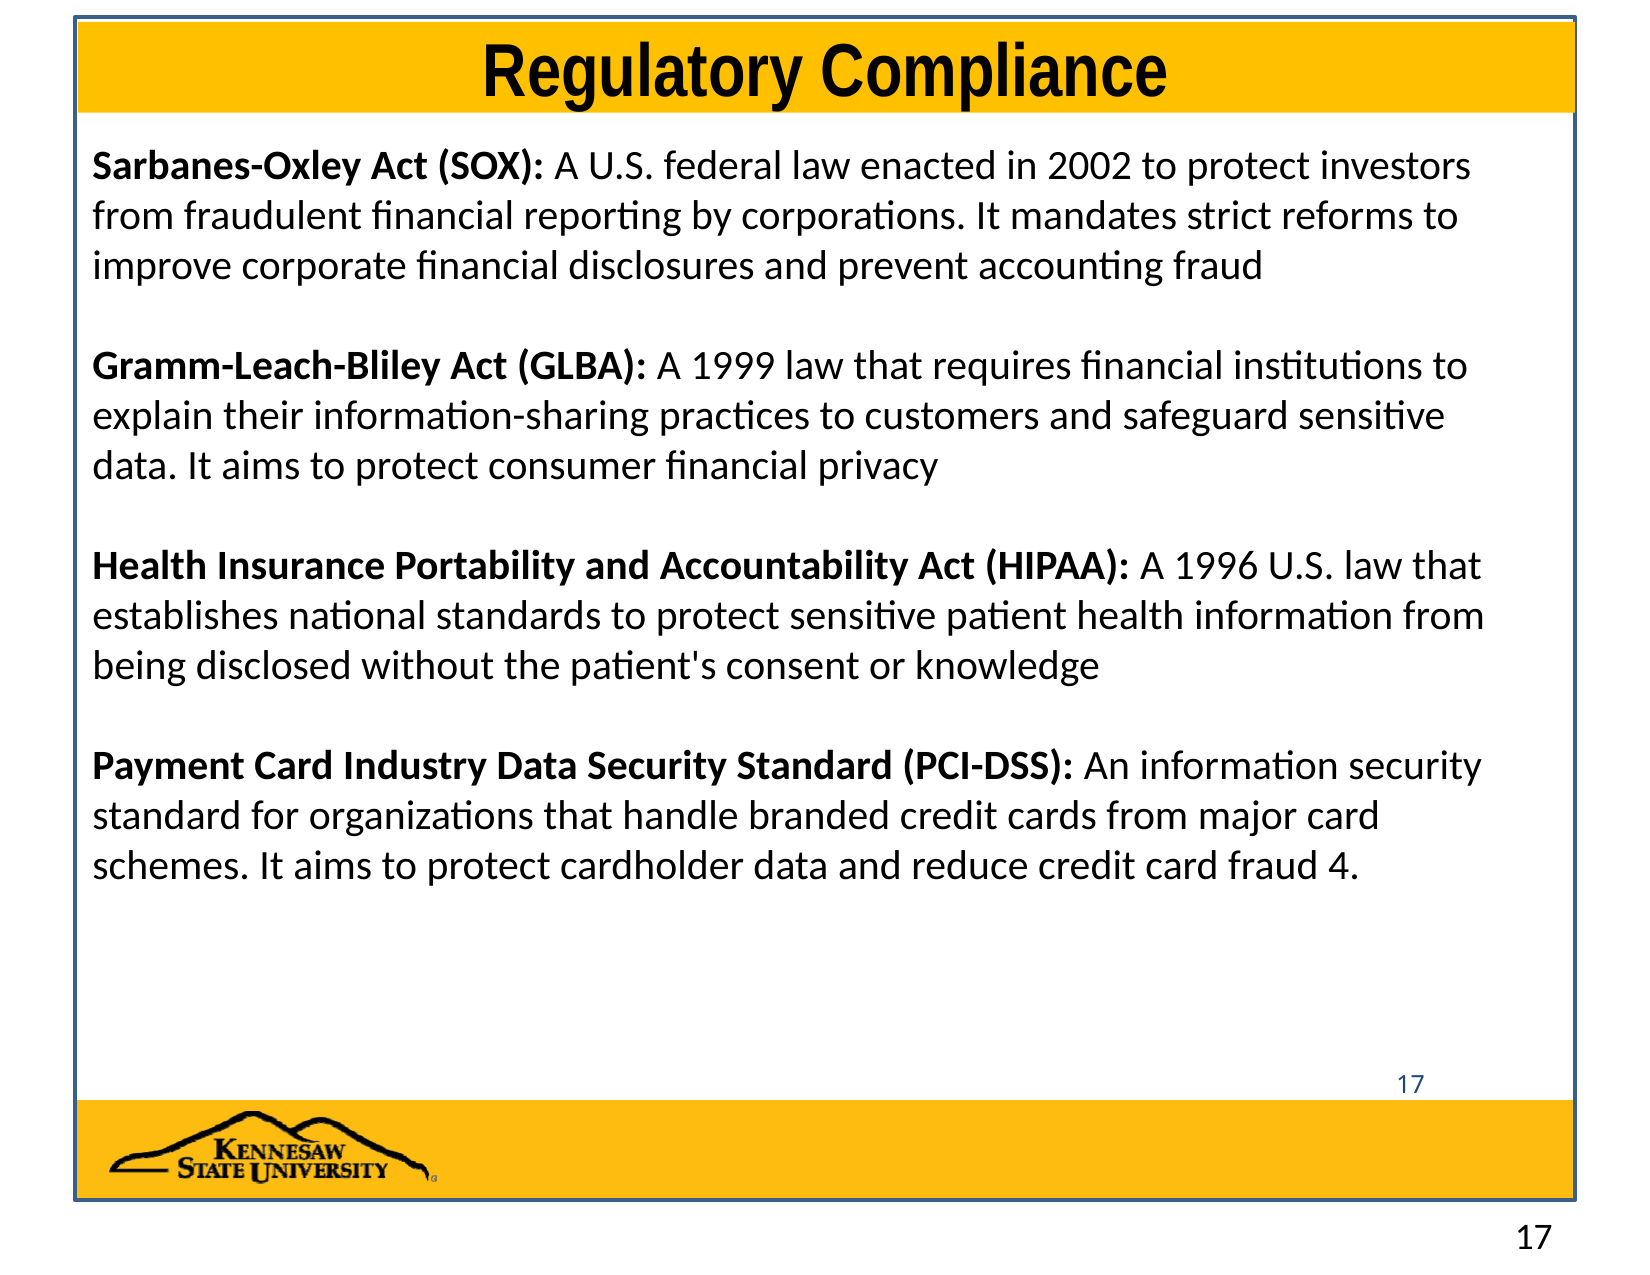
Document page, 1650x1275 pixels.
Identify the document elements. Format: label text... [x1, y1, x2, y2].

picture [108, 1111, 437, 1184]
text_box Sarbanes-Oxley Act (SOX): A U.S. federal law enacted in 2002 to protect investors from fraudulent financial reporting by corporations. It mandates strict reforms to improve corporate financial disclosures and prevent accounting fraud Gramm-Leach-Bliley Act (GLBA): A 1999 law that requires financial institutions to explain their information-sharing practices to customers and safeguard sensitive data. It aims to protect consumer financial privacy Health Insurance Portability and Accountability Act (HIPAA): A 1996 U.S. law that establishes national standards to protect sensitive patient health information from being disclosed without the patient's consent or knowledge Payment Card Industry Data Security Standard (PCI-DSS): An information security standard for organizations that handle branded credit cards from major card schemes. It aims to protect cardholder data and reduce credit card fraud 4. [77, 130, 1516, 896]
title Regulatory Compliance [77, 21, 1575, 113]
slide_number 17 [1299, 1042, 1425, 1103]
